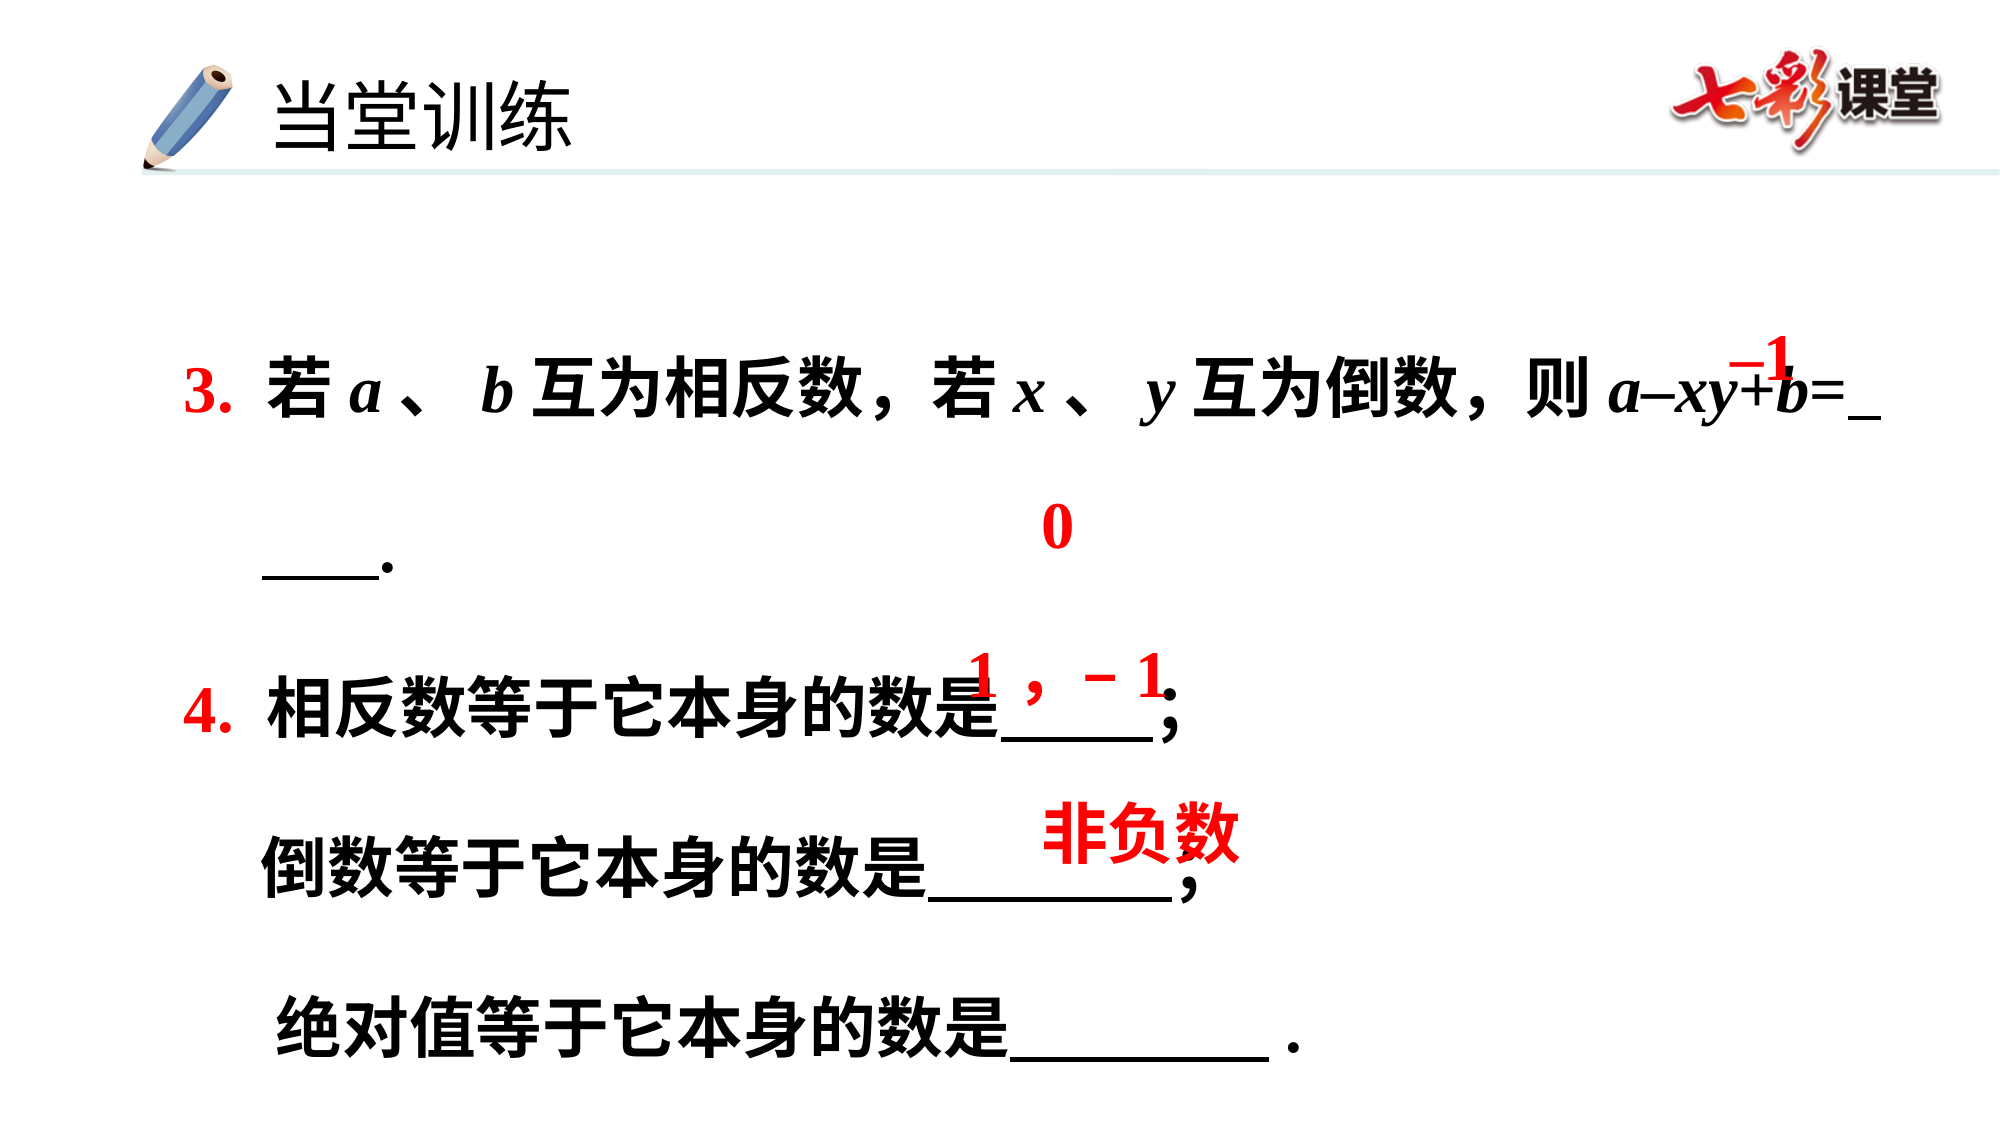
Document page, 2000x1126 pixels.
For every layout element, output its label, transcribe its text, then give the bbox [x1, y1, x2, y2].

text_box –1 [1709, 304, 1846, 404]
picture [133, 42, 242, 195]
text_box 0 [1021, 471, 1165, 572]
text_box 3. 若a、b互为相反数，若x、y互为倒数，则a–xy+b= . 4. 相反数等于它本身的数是 ； 倒数等于它本身的数是 ； 绝对值等于它本身的数是 . [163, 255, 1917, 1076]
picture [1666, 42, 1948, 157]
text_box 1，–1 [946, 621, 1268, 721]
text_box 非负数 [1021, 781, 1295, 882]
